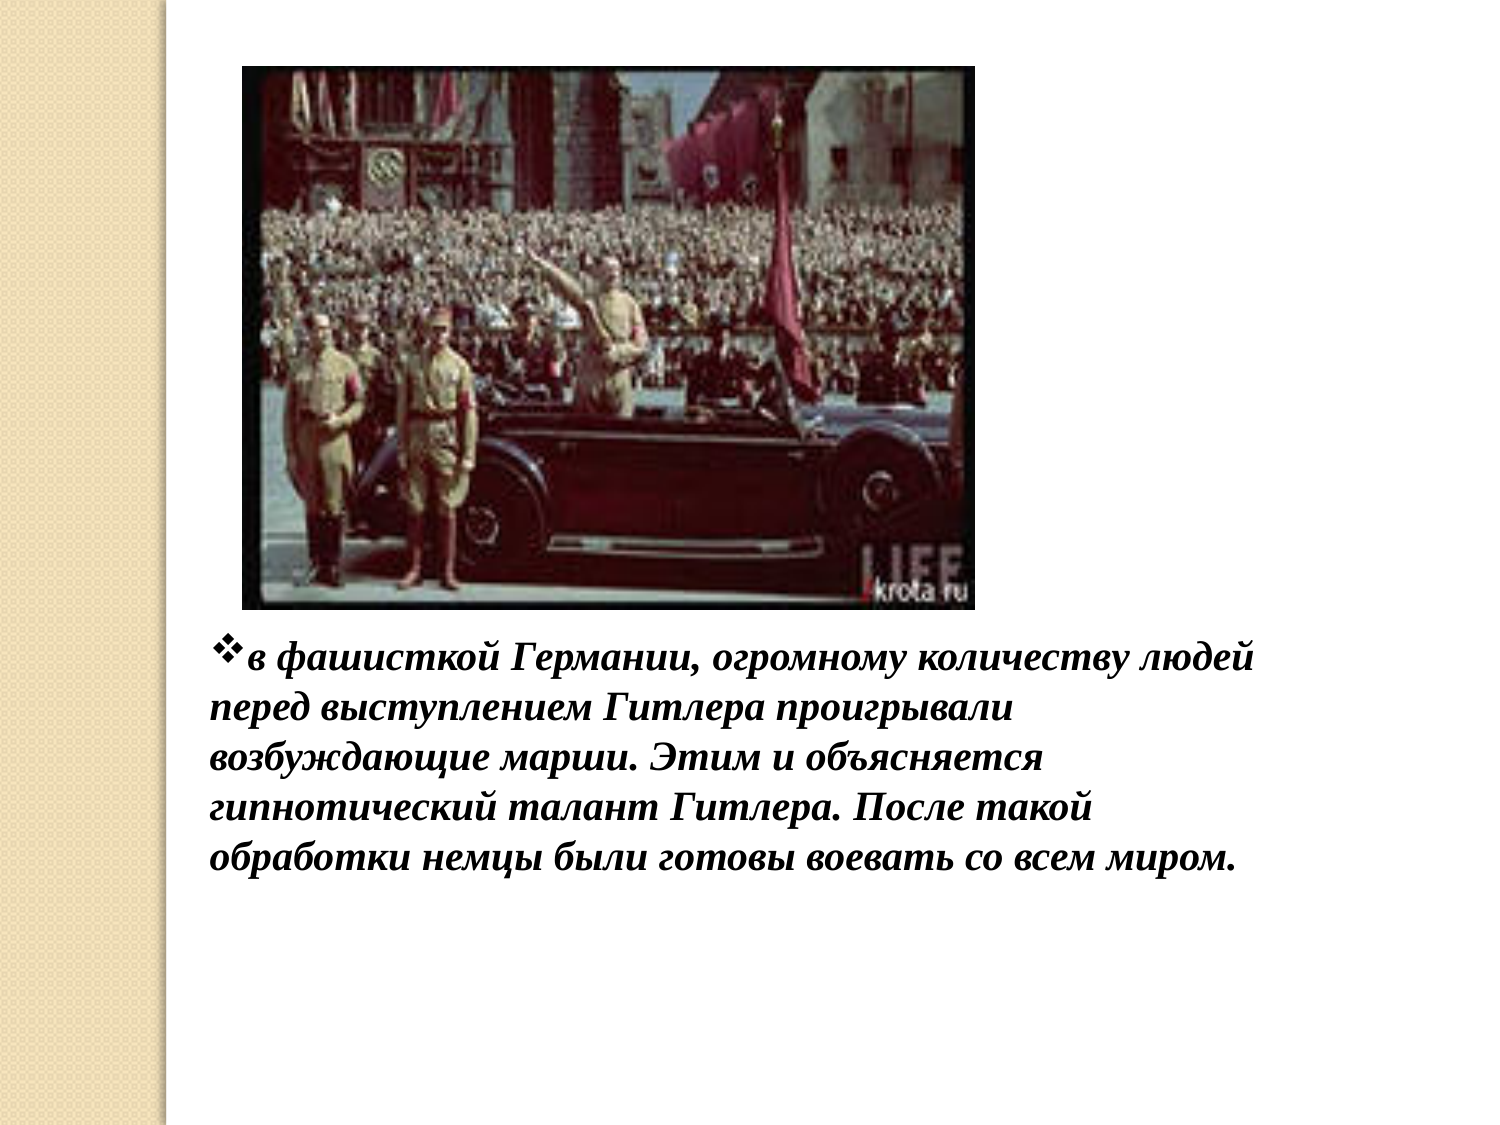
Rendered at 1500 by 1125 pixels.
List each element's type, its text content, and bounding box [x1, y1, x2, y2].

text_box в фашисткой Германии, огромному количеству людей перед выступлением Гитлера проигрывали возбуждающие марши. Этим и объясняется гипнотический талант Гитлера. После такой обработки немцы были готовы воевать со всем миром. [194, 621, 1317, 887]
picture [241, 66, 975, 610]
